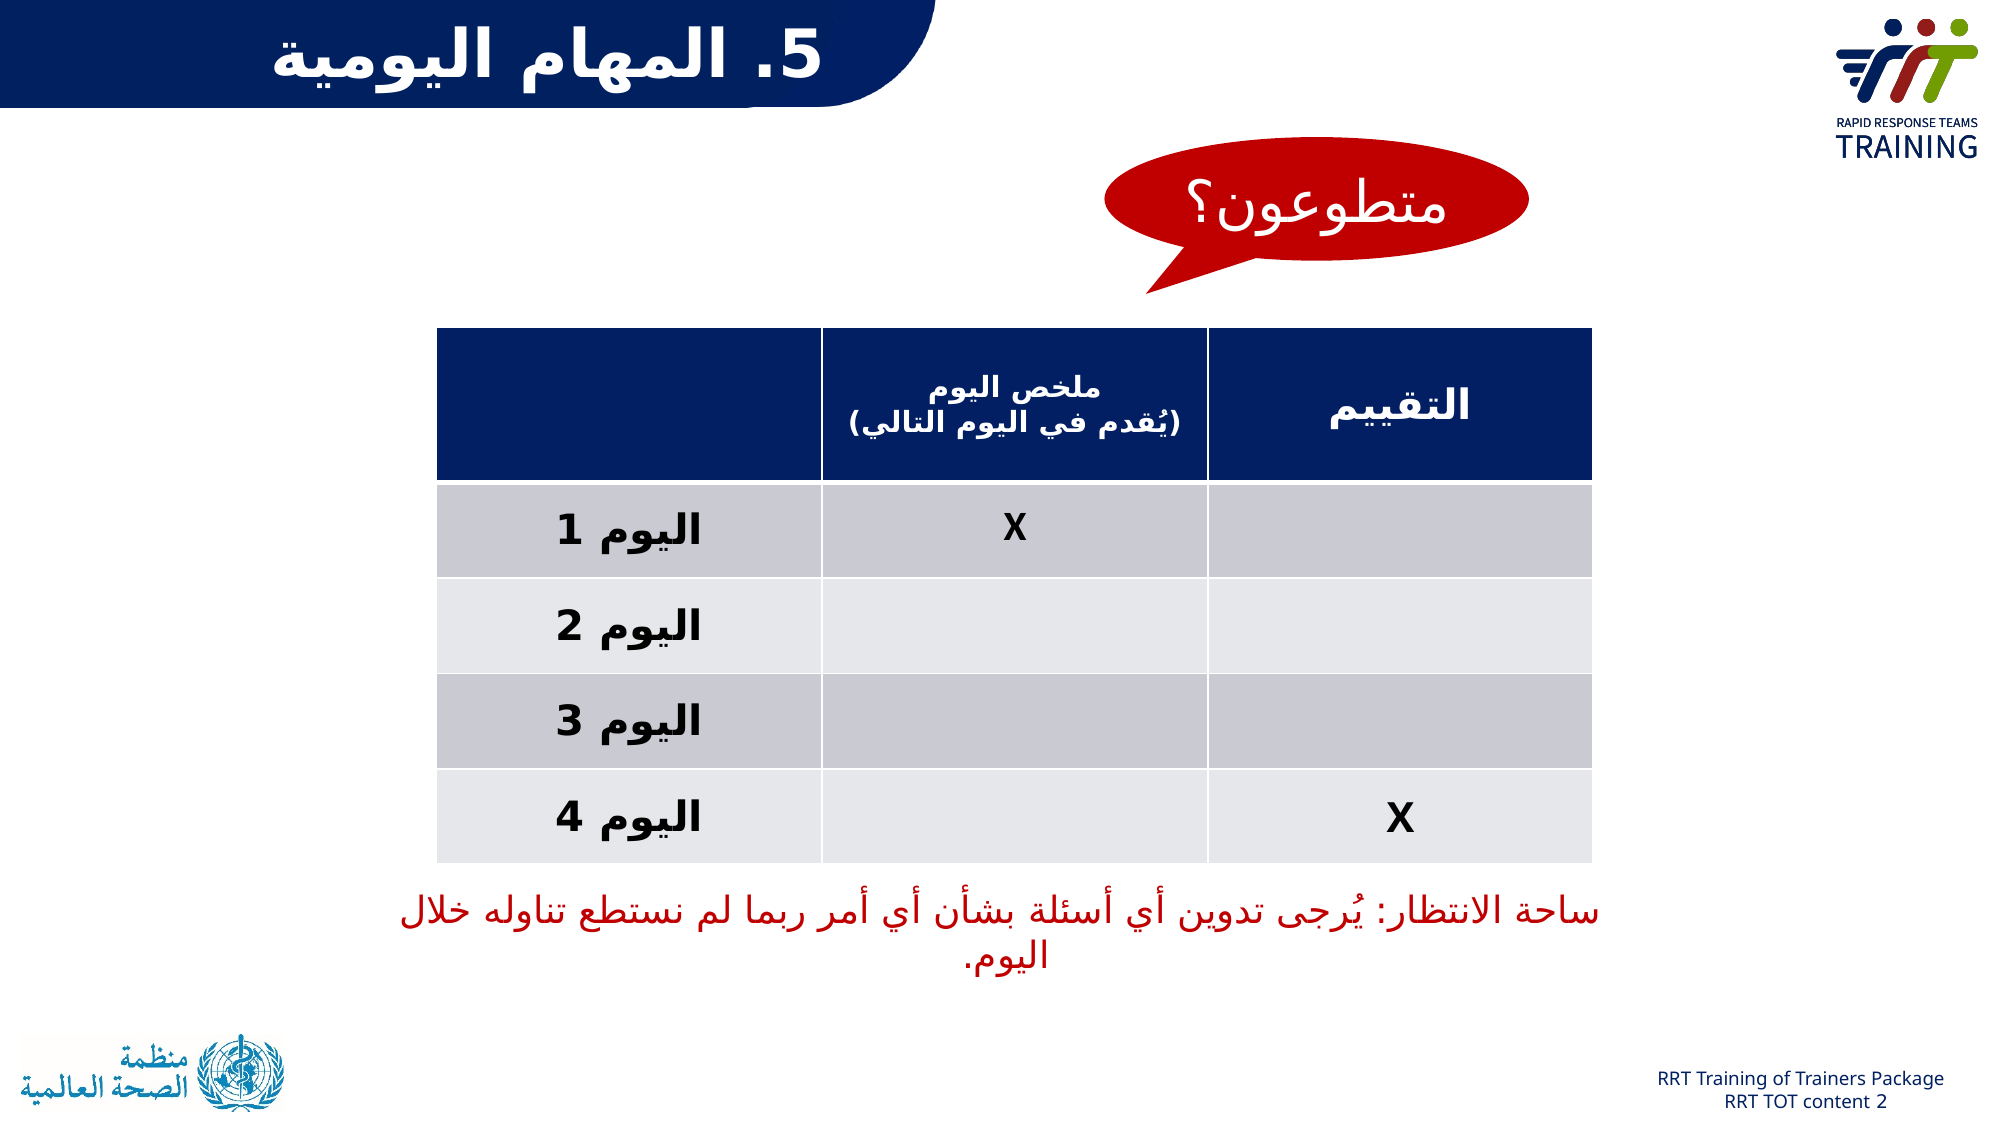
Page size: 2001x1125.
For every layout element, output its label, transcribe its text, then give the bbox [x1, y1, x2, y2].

table_cell X [1209, 770, 1592, 863]
table_header [437, 328, 821, 480]
table_cell اليوم 4 [437, 770, 821, 863]
table_cell [1209, 579, 1592, 673]
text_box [1104, 136, 1530, 261]
table_cell اليوم 1 [437, 485, 821, 577]
table_cell X [823, 485, 1207, 577]
table_cell [823, 674, 1207, 768]
table_cell [1209, 485, 1592, 577]
table_cell [1209, 674, 1592, 768]
picture [0, 0, 936, 108]
table_header ملخص اليوم (يُقدم في اليوم التالي) [823, 328, 1207, 480]
table_header التقييم [1209, 328, 1592, 480]
text_box ساحة الانتظار: يُرجى تدوين أي أسئلة بشأن أي أمر ربما لم نستطع تناوله خلال اليوم. [386, 878, 1614, 983]
table_cell [823, 770, 1207, 863]
table_cell اليوم 3 [437, 674, 821, 768]
table_cell [823, 579, 1207, 673]
table_cell اليوم 2 [437, 579, 821, 673]
picture [21, 1034, 284, 1112]
picture [1835, 19, 1978, 167]
